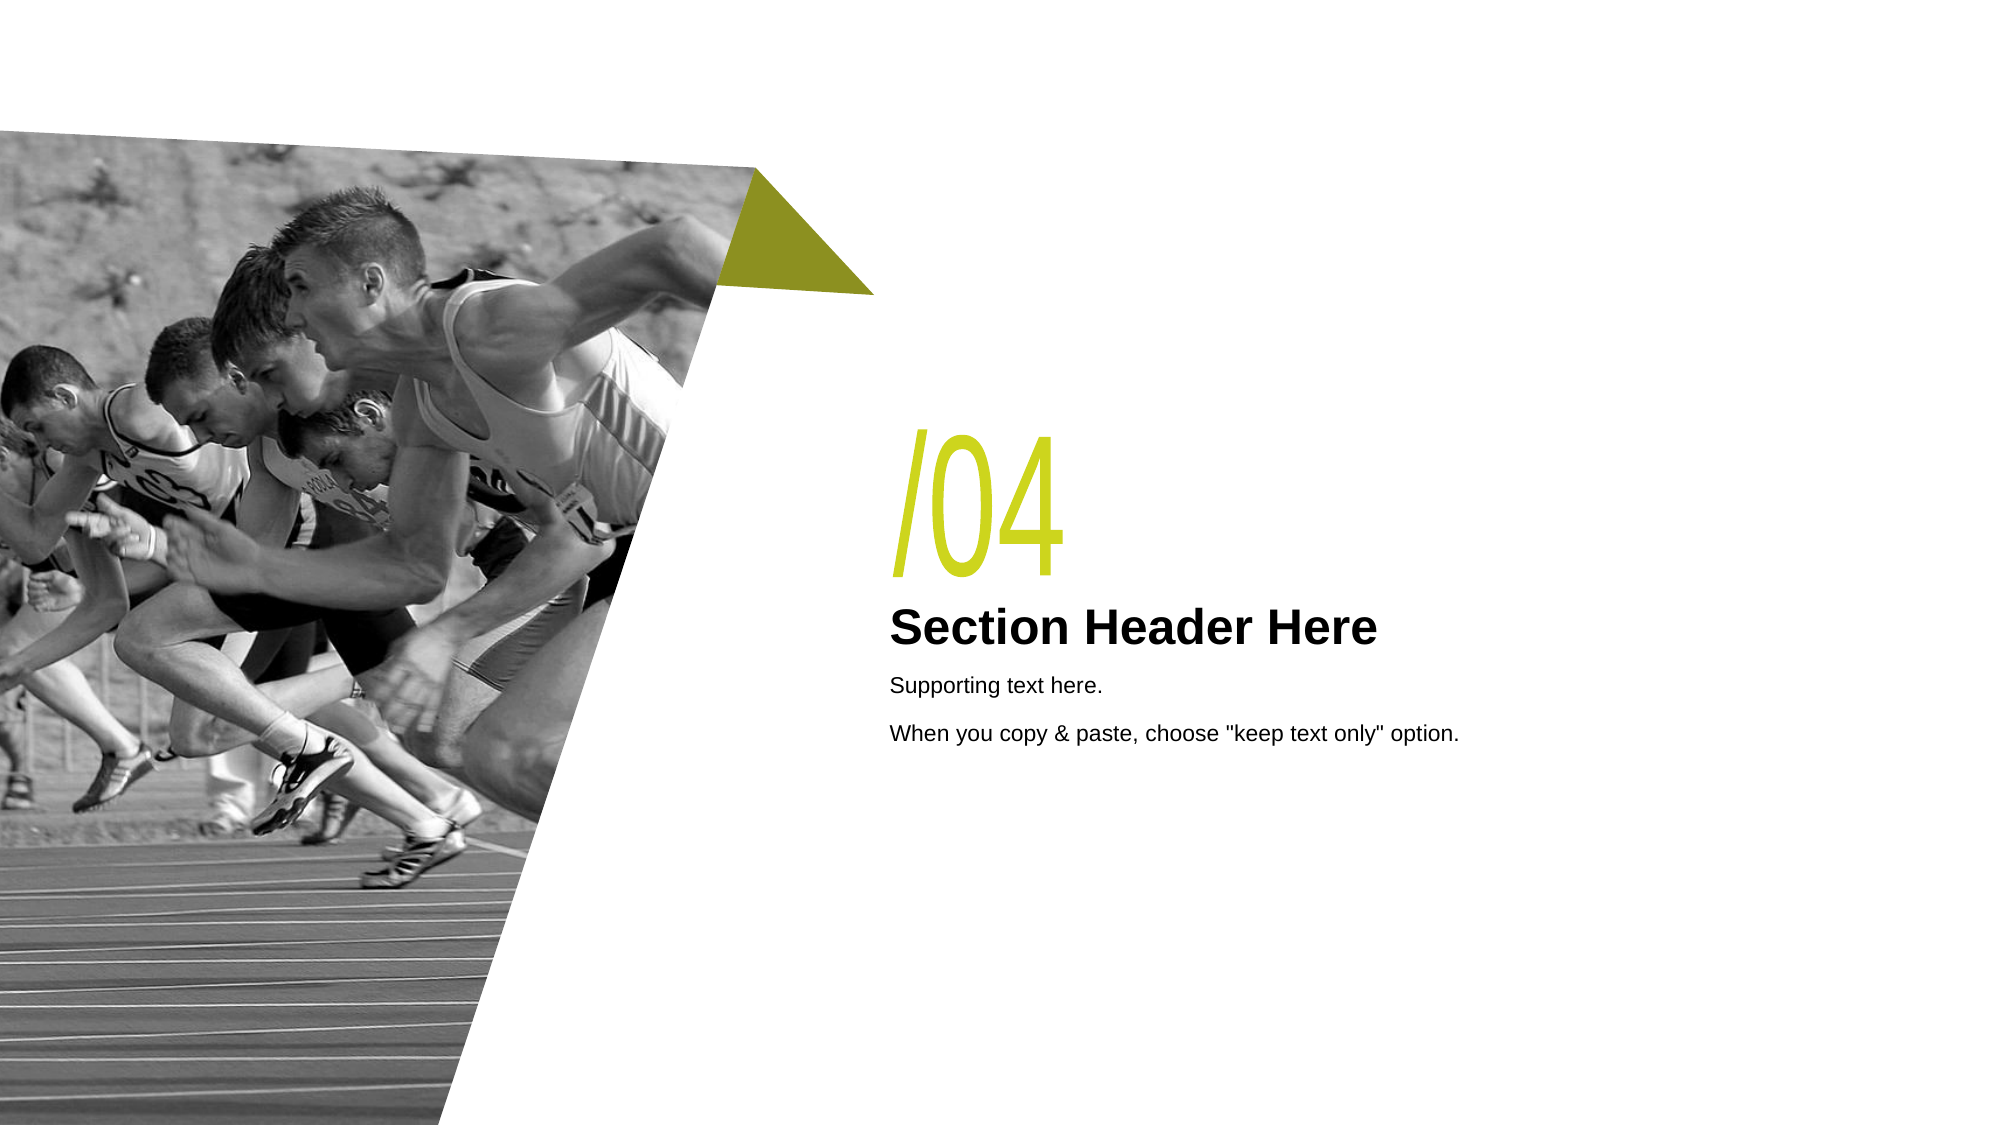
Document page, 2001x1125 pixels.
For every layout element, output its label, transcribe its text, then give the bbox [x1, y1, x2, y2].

picture [0, 130, 755, 1125]
title Section Header Here [874, 515, 1764, 662]
list Supporting text here. When you copy & paste, choose "keep text only" option. [874, 662, 1764, 830]
